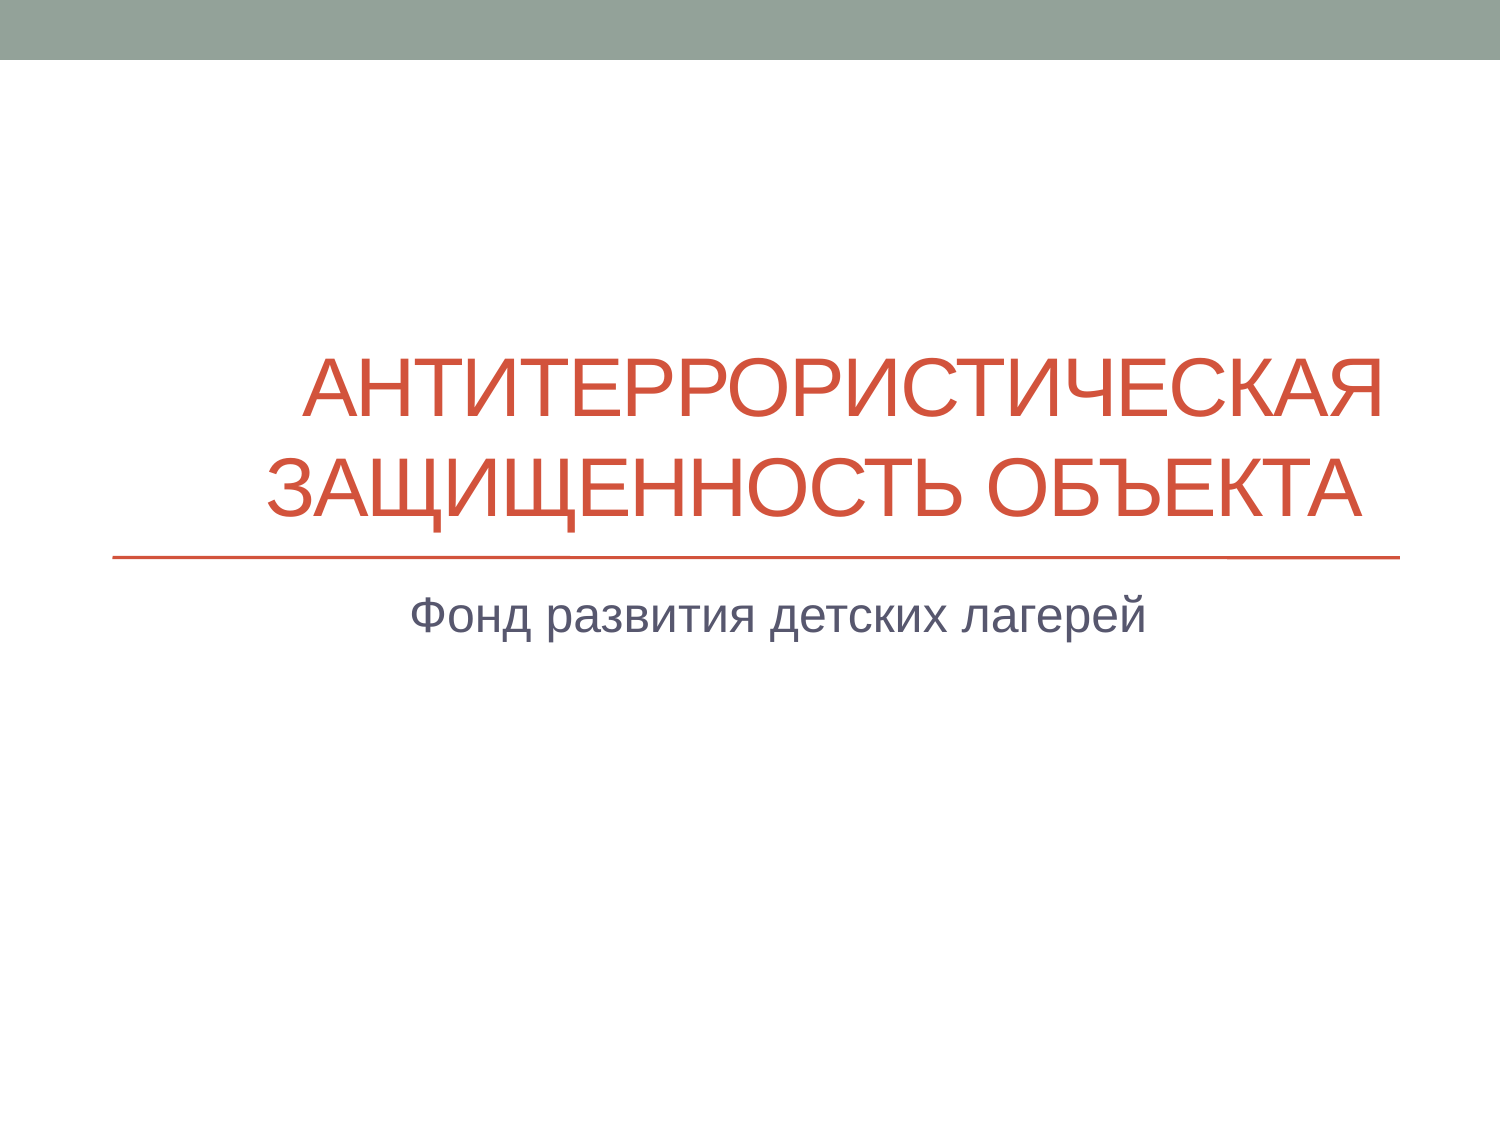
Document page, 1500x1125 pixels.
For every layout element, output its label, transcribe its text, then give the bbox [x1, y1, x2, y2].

subtitle Фонд развития детских лагерей [112, 575, 1163, 863]
title Антитеррористическая защищенность объекта [112, 224, 1400, 542]
